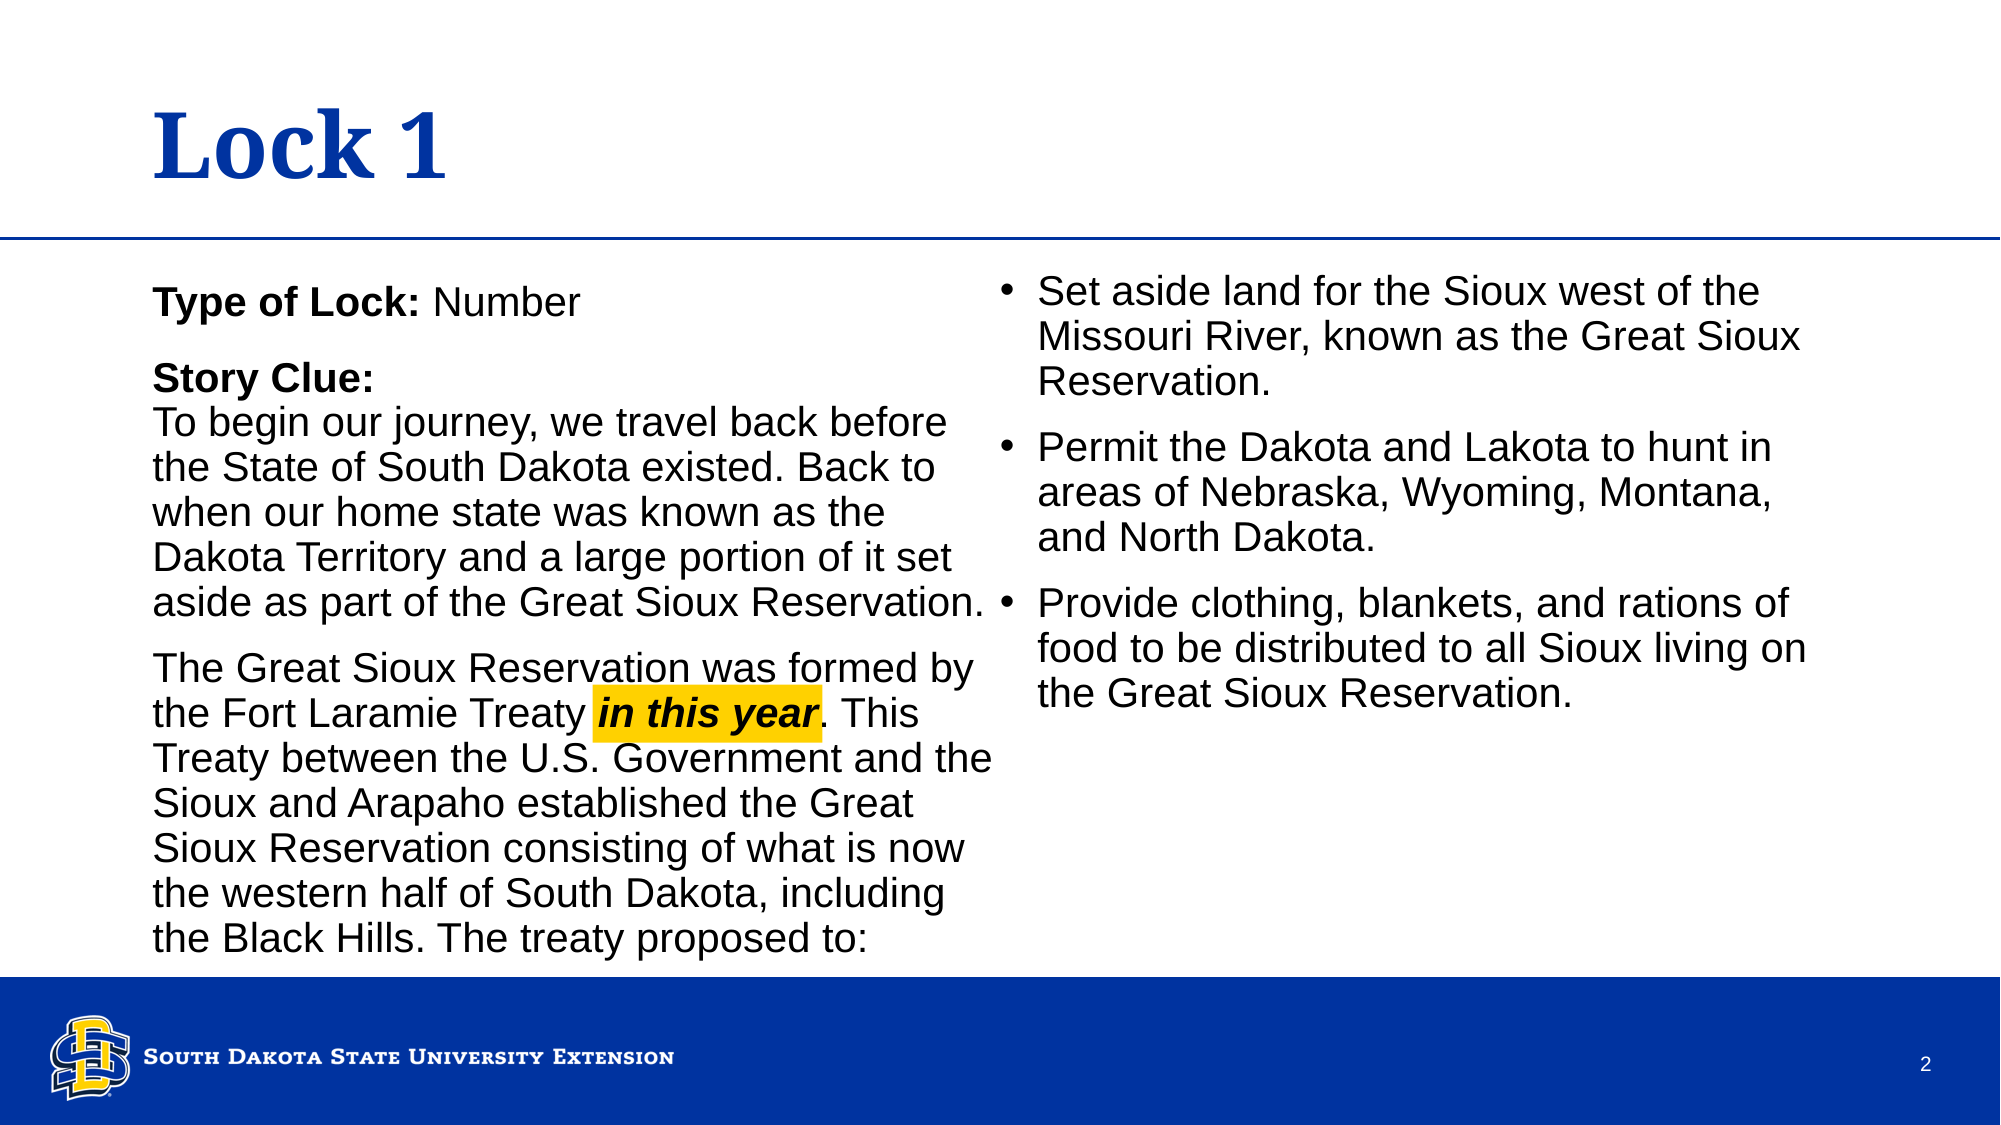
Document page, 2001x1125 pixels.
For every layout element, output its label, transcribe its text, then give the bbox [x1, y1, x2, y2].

title Lock 1 – 1 [137, 59, 1863, 239]
list Type of Lock: Number Story Clue: To begin our journey, we travel back before the State of South Dakota existed. Back to when our home state was known as the Dakota Territory and a large portion of it set aside as part of the Great Sioux Reservation. The Great Sioux Reservation was formed by the Fort Laramie Treaty in this year. This Treaty between the U.S. Government and the Sioux and Arapaho established the Great Sioux Reservation consisting of what is now the western half of South Dakota, including the Black Hills. The treaty proposed to: Set aside land for the Sioux west of the Missouri River, known as the Great Sioux Reservation. Permit the Dakota and Lakota to hunt in areas of Nebraska, Wyoming, Montana, and North Dakota. Provide clothing, blankets, and rations of food to be distributed to all Sioux living on the Great Sioux Reservation. [137, 262, 1863, 974]
picture [50, 1015, 674, 1101]
